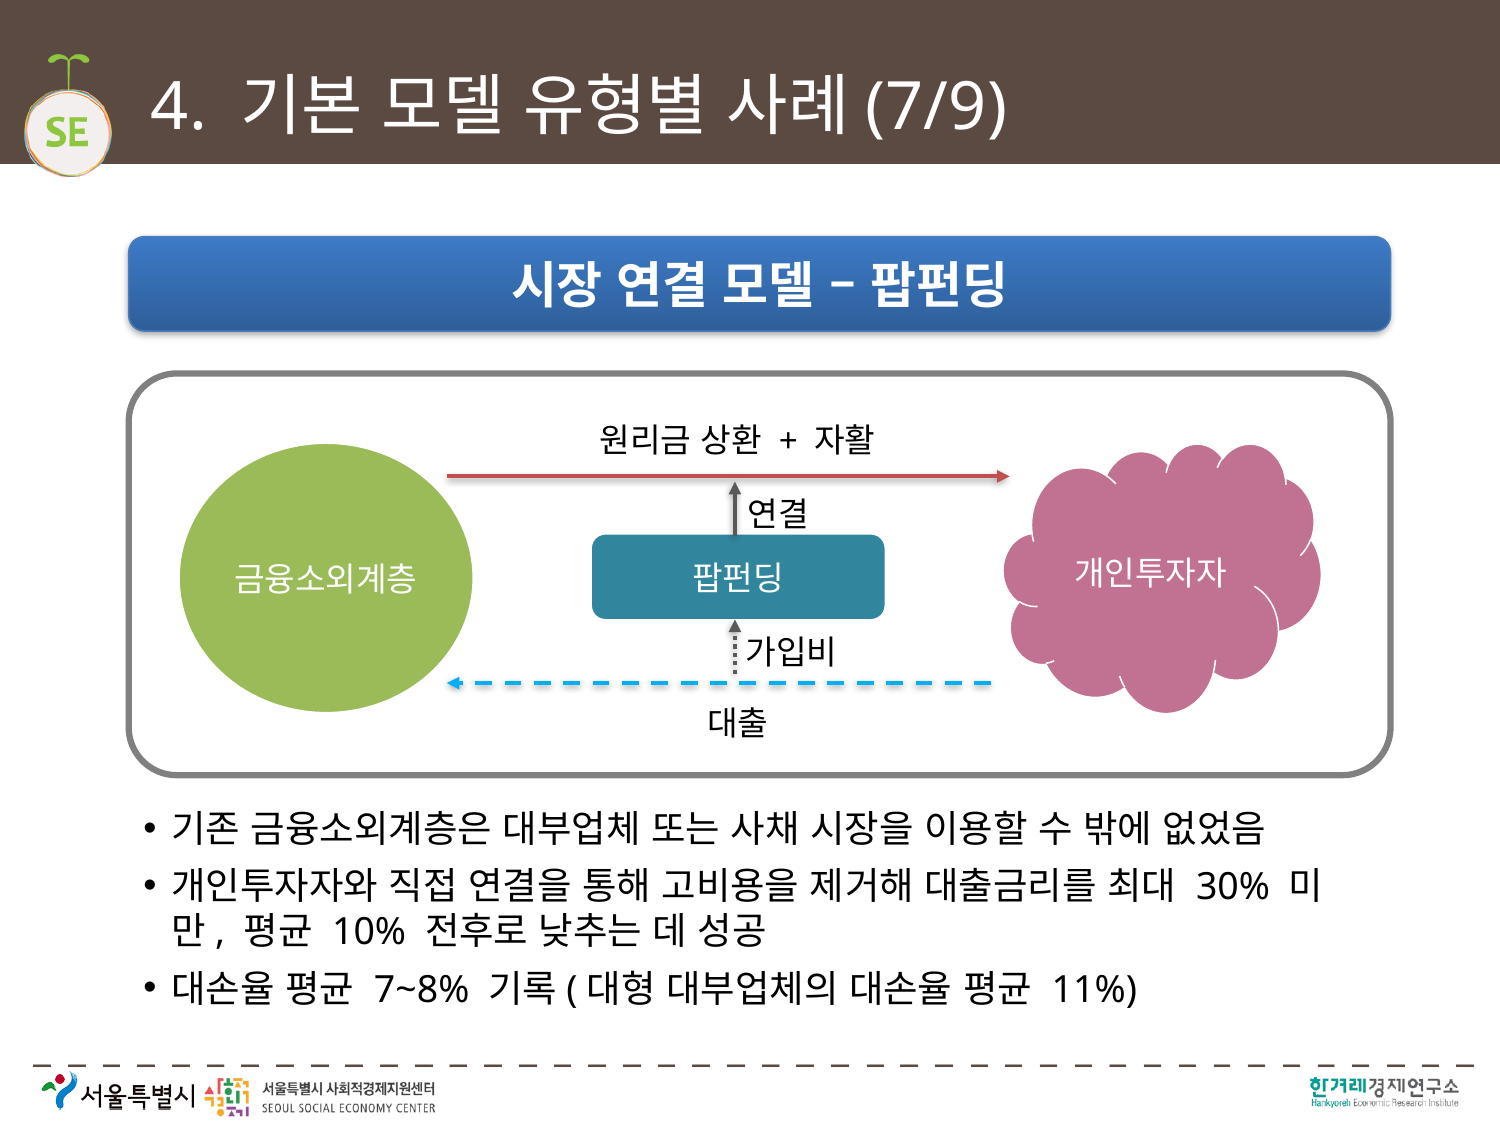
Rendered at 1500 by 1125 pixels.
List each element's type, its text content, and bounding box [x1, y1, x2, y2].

text_box [128, 373, 1391, 776]
text_box 시장 연결 모델 – 팝펀딩 [127, 235, 1392, 332]
text_box 기존 금융소외계층은 대부업체 또는 사채 시장을 이용할 수 밖에 없었음 개인투자자와 직접 연결을 통해 고비용을 제거해 대출금리를 최대 30% 미만, 평균 10% 전후로 낮추는 데 성공 대손율 평균 7~8% 기록(대형 대부업체의 대손율 평균 11%) [128, 797, 1391, 1017]
picture [0, 0, 1500, 1125]
title 4. 기본 모델 유형별 사례(7/9) [135, 45, 1463, 161]
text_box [178, 411, 1322, 771]
